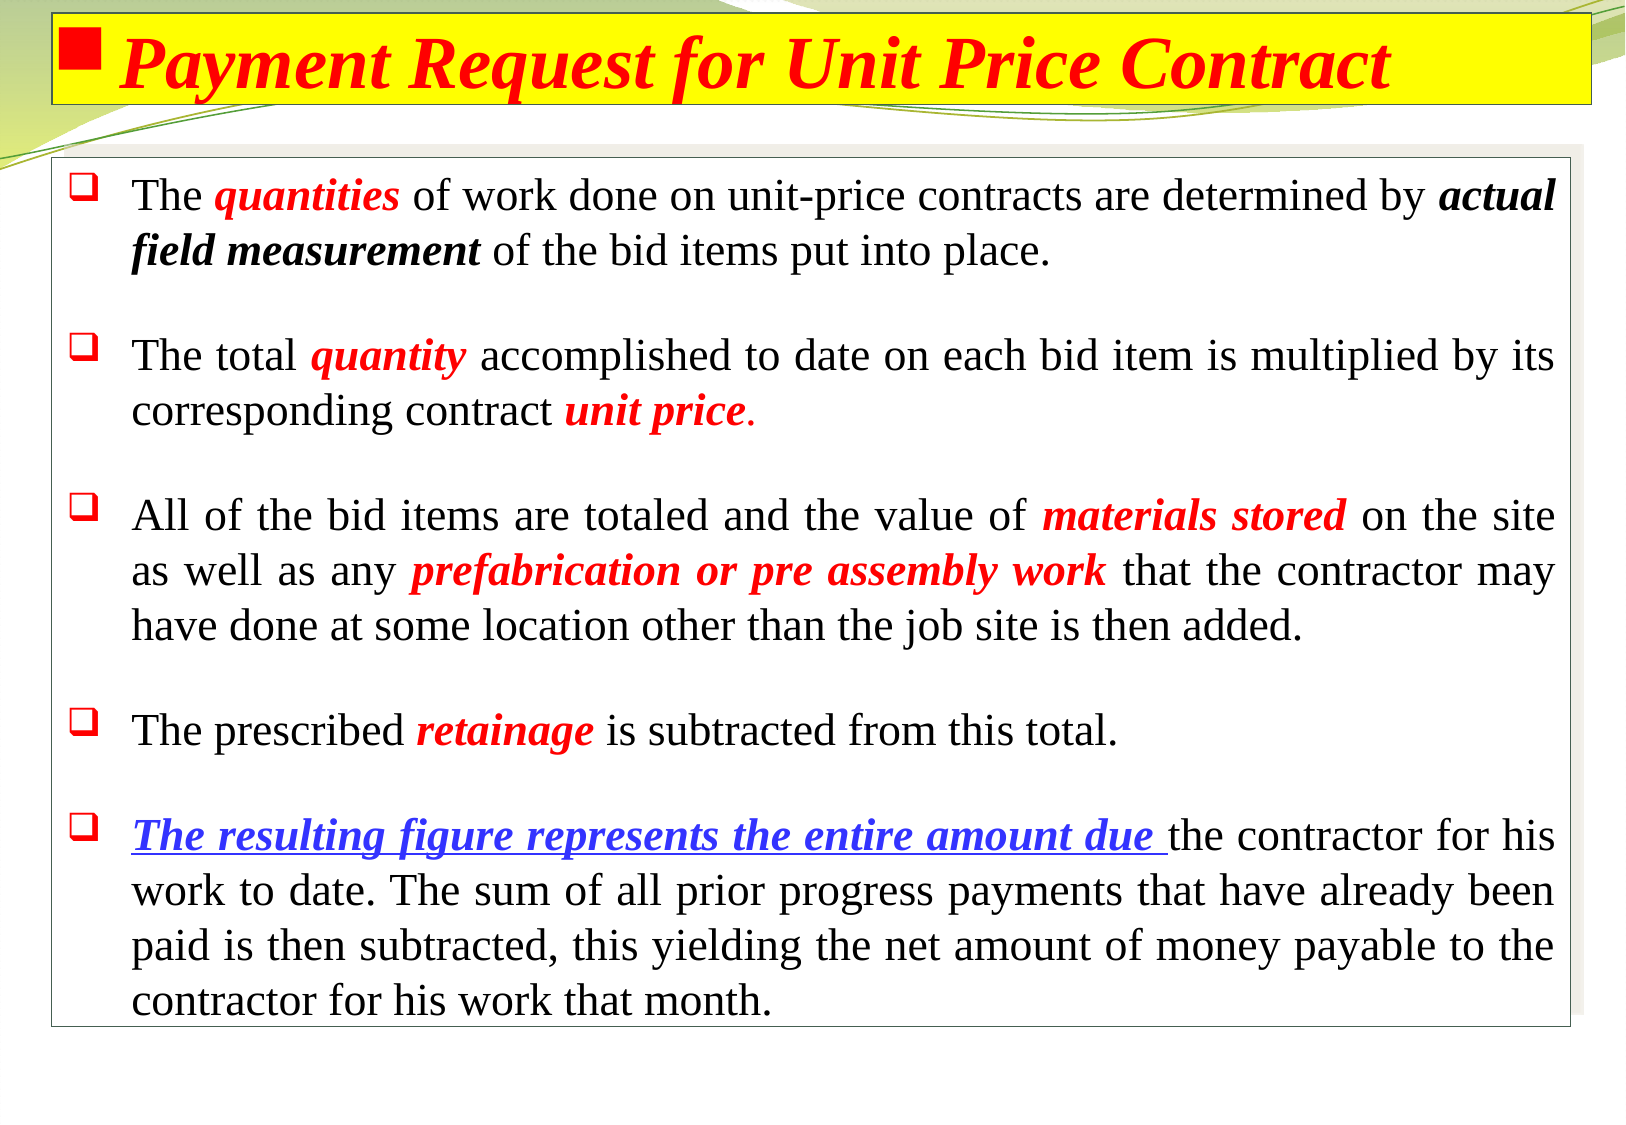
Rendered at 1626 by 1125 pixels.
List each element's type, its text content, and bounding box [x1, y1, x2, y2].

text_box Payment Request for Unit Price Contract [51, 13, 1592, 105]
list The quantities of work done on unit-price contracts are determined by actual field measurement of the bid items put into place. The total quantity accomplished to date on each bid item is multiplied by its corresponding contract unit price. All of the bid items are totaled and the value of materials stored on the site as well as any prefabrication or pre assembly work that the contractor may have done at some location other than the job site is then added. The prescribed retainage is subtracted from this total. The resulting figure represents the entire amount due the contractor for his work to date. The sum of all prior progress payments that have already been paid is then subtracted, this yielding the net amount of money payable to the contractor for his work that month. [51, 157, 1571, 1027]
